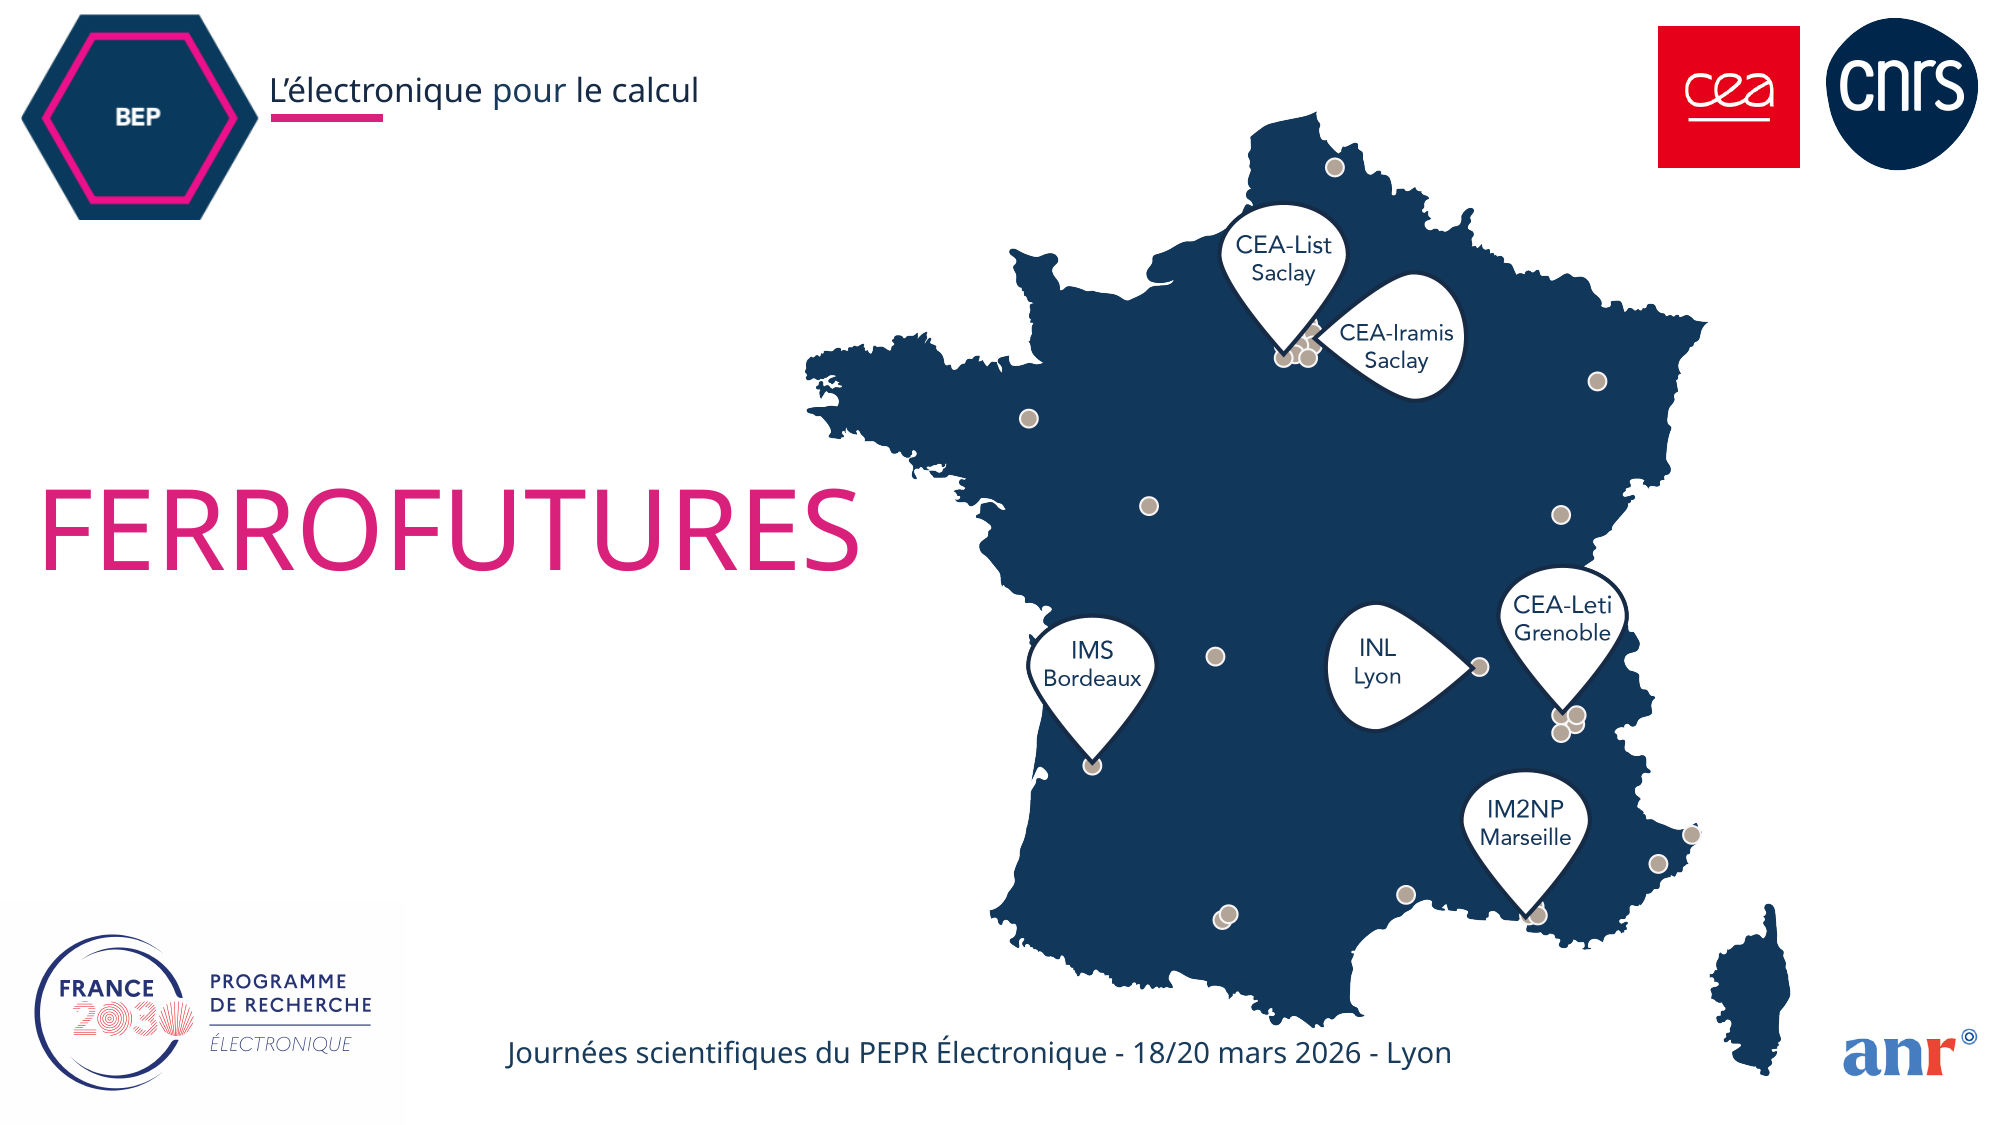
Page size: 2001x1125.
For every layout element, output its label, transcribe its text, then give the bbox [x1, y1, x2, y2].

picture [1839, 982, 1981, 1124]
picture [0, 900, 405, 1125]
picture [793, 0, 1807, 1094]
list FERROFUTURES [20, 465, 793, 660]
picture [1823, 16, 1981, 172]
